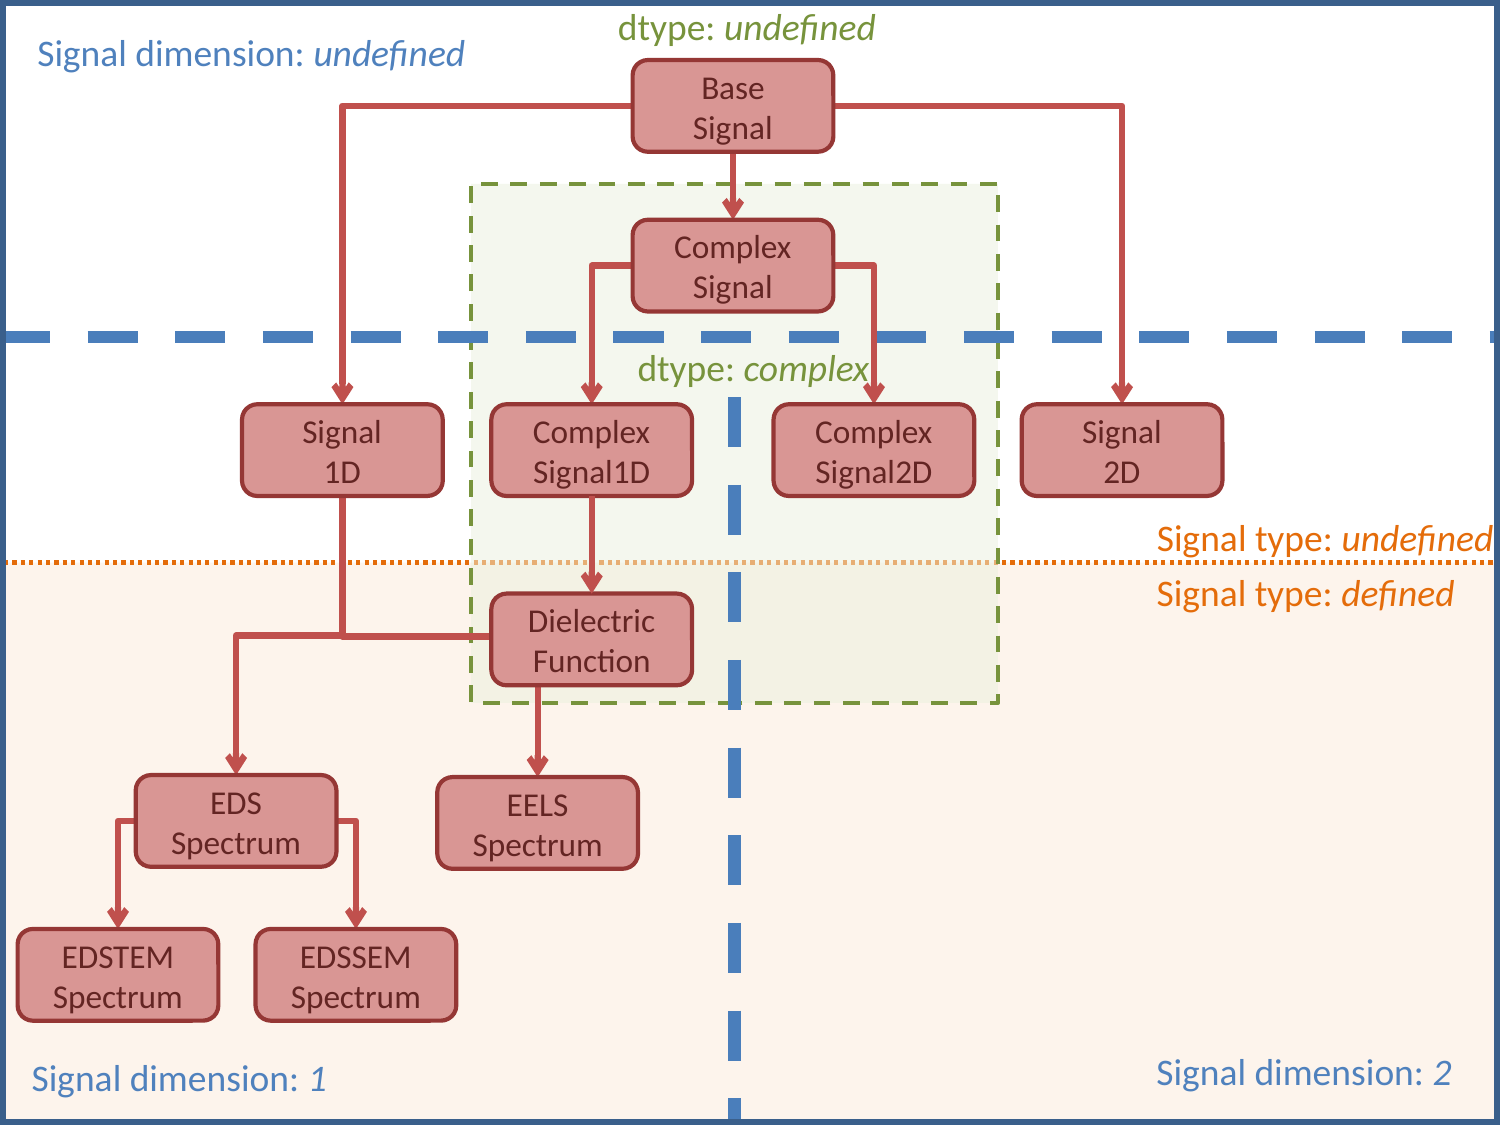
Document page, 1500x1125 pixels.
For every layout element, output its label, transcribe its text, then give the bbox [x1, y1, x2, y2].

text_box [149, 582, 294, 689]
text_box [735, 343, 1500, 1125]
text_box Signal type: defined [1141, 561, 1470, 622]
text_box Signal dimension: 2 [1141, 1040, 1467, 1101]
text_box Signal 1D [239, 402, 445, 499]
text_box Complex Signal1D [489, 402, 695, 499]
text_box EDSTEM Spectrum [15, 926, 221, 1023]
text_box Dielectric Function [585, 591, 695, 688]
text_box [342, 105, 633, 405]
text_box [299, 538, 581, 735]
text_box dtype: undefined [603, 0, 891, 56]
text_box [0, 345, 734, 1125]
text_box Base Signal [630, 57, 836, 154]
text_box Signal dimension: undefined [22, 21, 481, 82]
text_box EDS Spectrum [133, 772, 339, 869]
text_box Complex Signal [636, 217, 828, 314]
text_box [117, 820, 136, 930]
text_box [0, 0, 1500, 336]
text_box Complex Signal2D [771, 402, 977, 499]
text_box Signal type: undefined [1142, 506, 1500, 566]
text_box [336, 820, 357, 930]
text_box dtype: complex [638, 346, 827, 397]
text_box EDSSEM Spectrum [253, 926, 459, 1023]
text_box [833, 105, 1123, 405]
text_box Signal 2D [1019, 402, 1225, 499]
text_box Signal dimension: 1 [16, 1046, 342, 1107]
text_box EELS Spectrum [435, 774, 641, 871]
